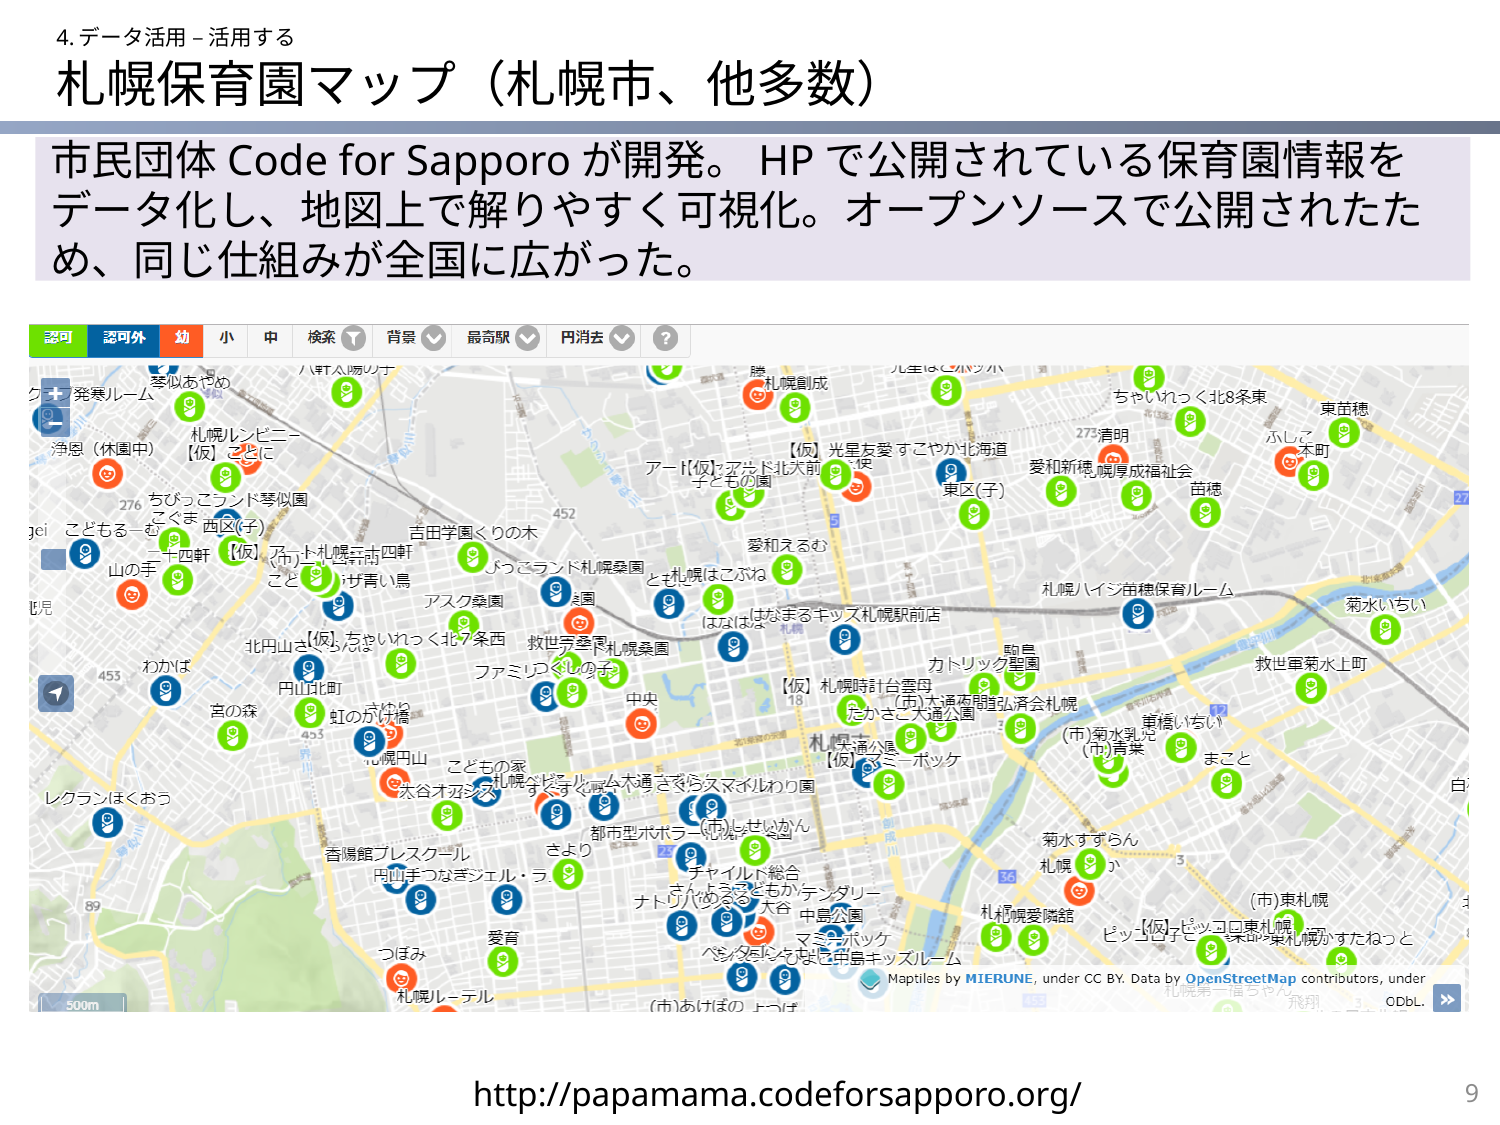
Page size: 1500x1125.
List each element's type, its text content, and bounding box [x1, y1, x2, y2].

text_box 事例の内容を記載してください [35, 302, 1471, 1071]
text_box 4.データ活用 – 活用する [41, 19, 1471, 58]
text_box http://papamama.codeforsapporo.org/ [60, 1067, 1496, 1119]
text_box 市民団体Code for Sapporoが開発。HPで公開されている保育園情報をデータ化し、地図上で解りやすく可視化。オープンソースで公開されたため、同じ仕組みが全国に広がった。 [35, 137, 1471, 281]
title 札幌保育園マップ（札幌市、他多数） [41, 58, 1471, 122]
picture [29, 322, 1470, 1012]
